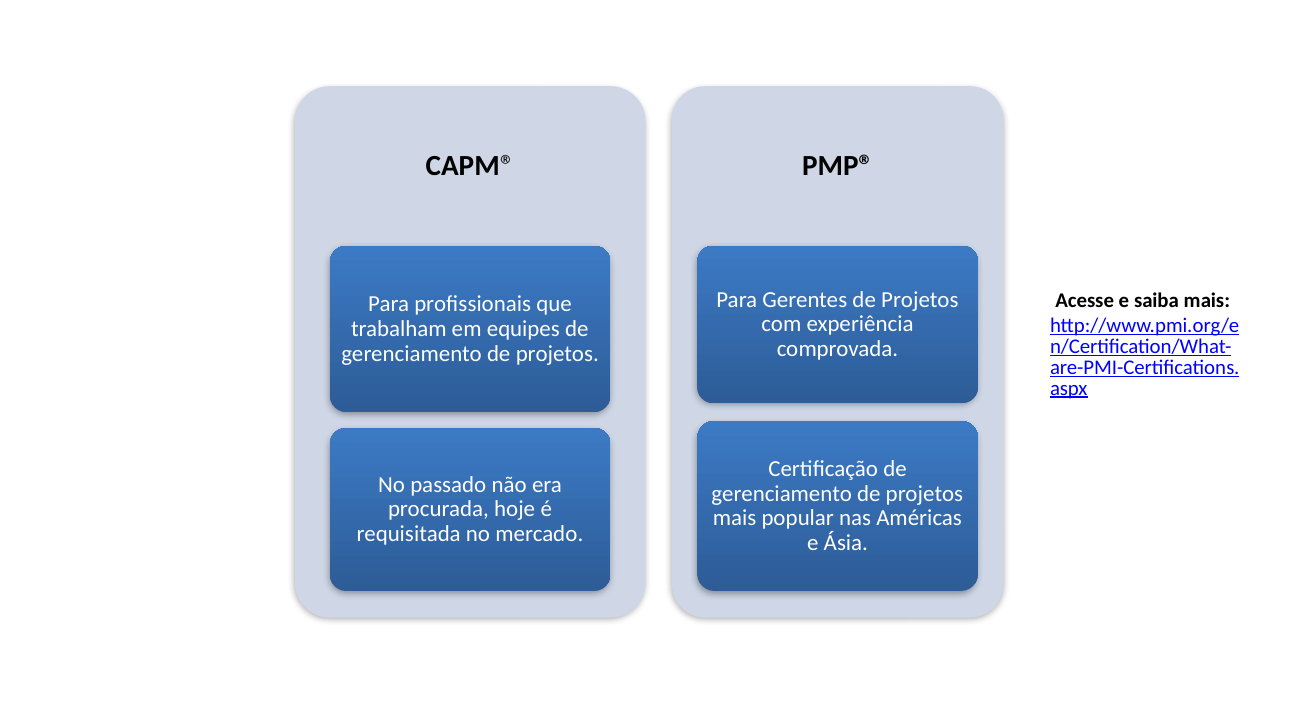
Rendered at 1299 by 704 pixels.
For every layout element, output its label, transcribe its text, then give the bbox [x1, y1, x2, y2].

text_box Acesse e saiba mais: http://www.pmi.org/en/Certification/What-are-PMI-Certifications.aspx [1038, 281, 1252, 459]
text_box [294, 85, 1004, 618]
